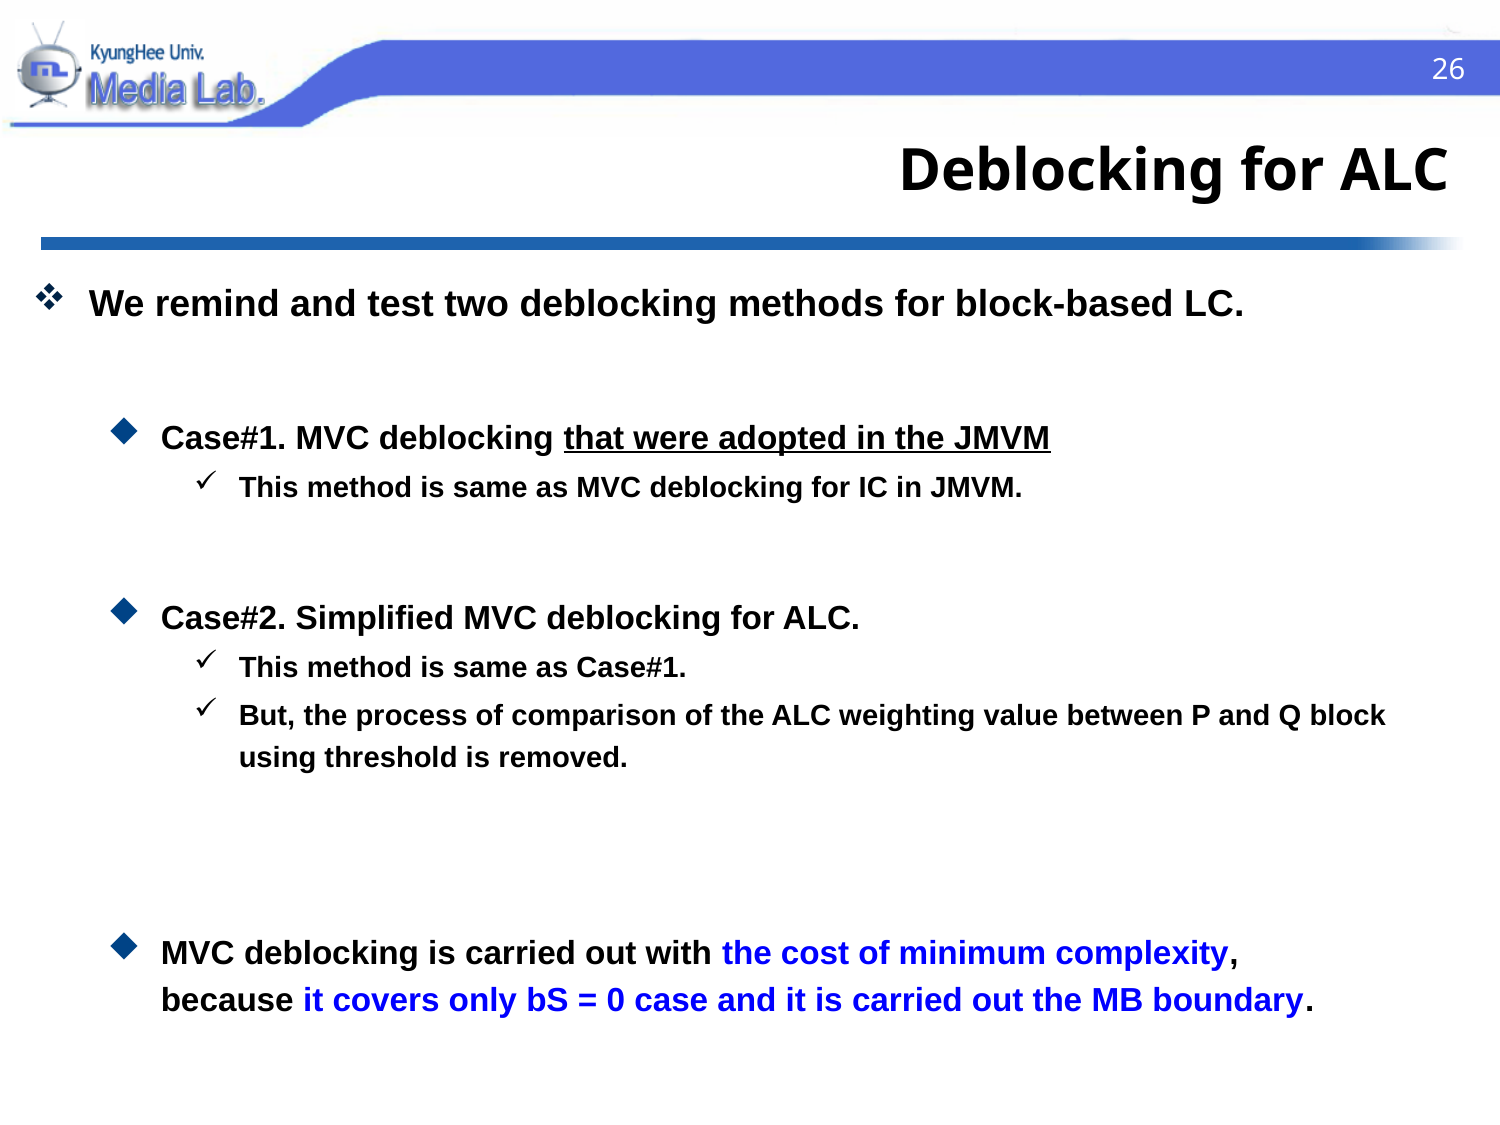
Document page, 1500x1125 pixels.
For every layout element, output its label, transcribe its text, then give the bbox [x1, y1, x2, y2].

picture [41, 237, 1500, 250]
slide_number 26 [1403, 42, 1481, 93]
list We remind and test two deblocking methods for block-based LC. Case#1. MVC deblocking that were adopted in the JMVM This method is same as MVC deblocking for IC in JMVM. Case#2. Simplified MVC deblocking for ALC. This method is same as Case#1. But, the process of comparison of the ALC weighting value between P and Q block using threshold is removed. MVC deblocking is carried out with the cost of minimum complexity, because it covers only bS = 0 case and it is carried out the MB boundary. [17, 262, 1483, 1107]
title Deblocking for ALC [312, 101, 1465, 233]
picture [0, 0, 1500, 138]
